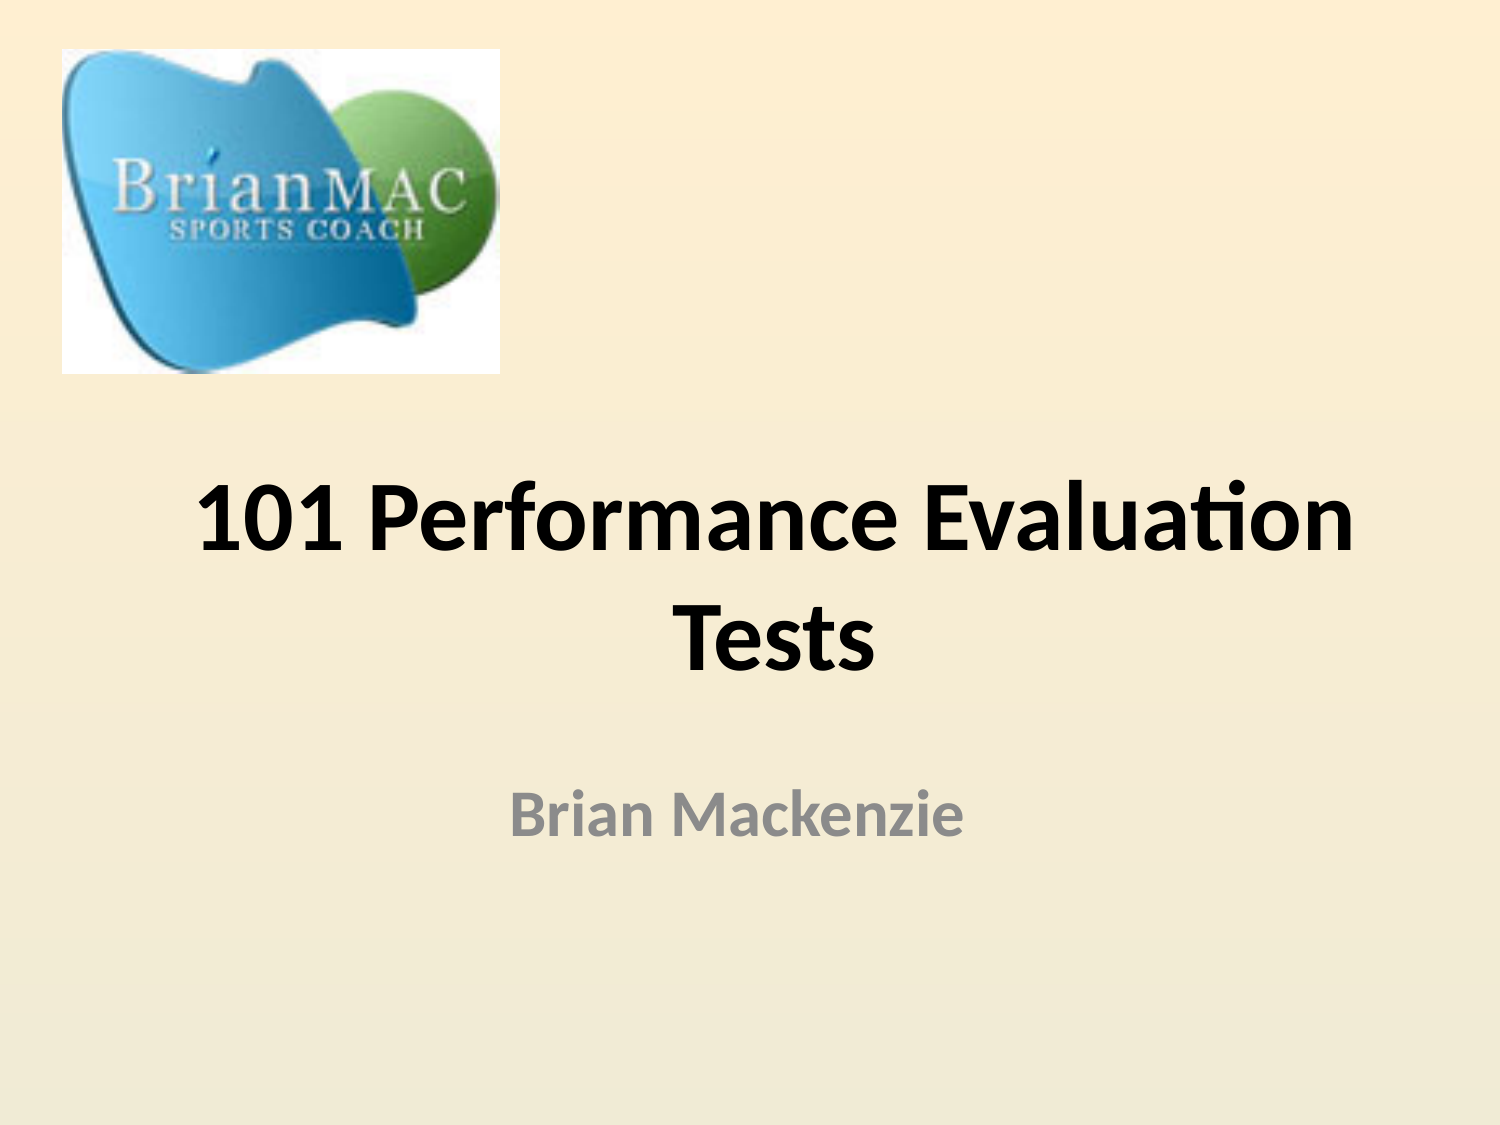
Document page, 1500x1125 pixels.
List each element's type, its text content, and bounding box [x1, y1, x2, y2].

picture [62, 49, 501, 375]
title 101 Performance Evaluation Tests [137, 450, 1413, 692]
subtitle Brian Mackenzie [212, 762, 1263, 1050]
